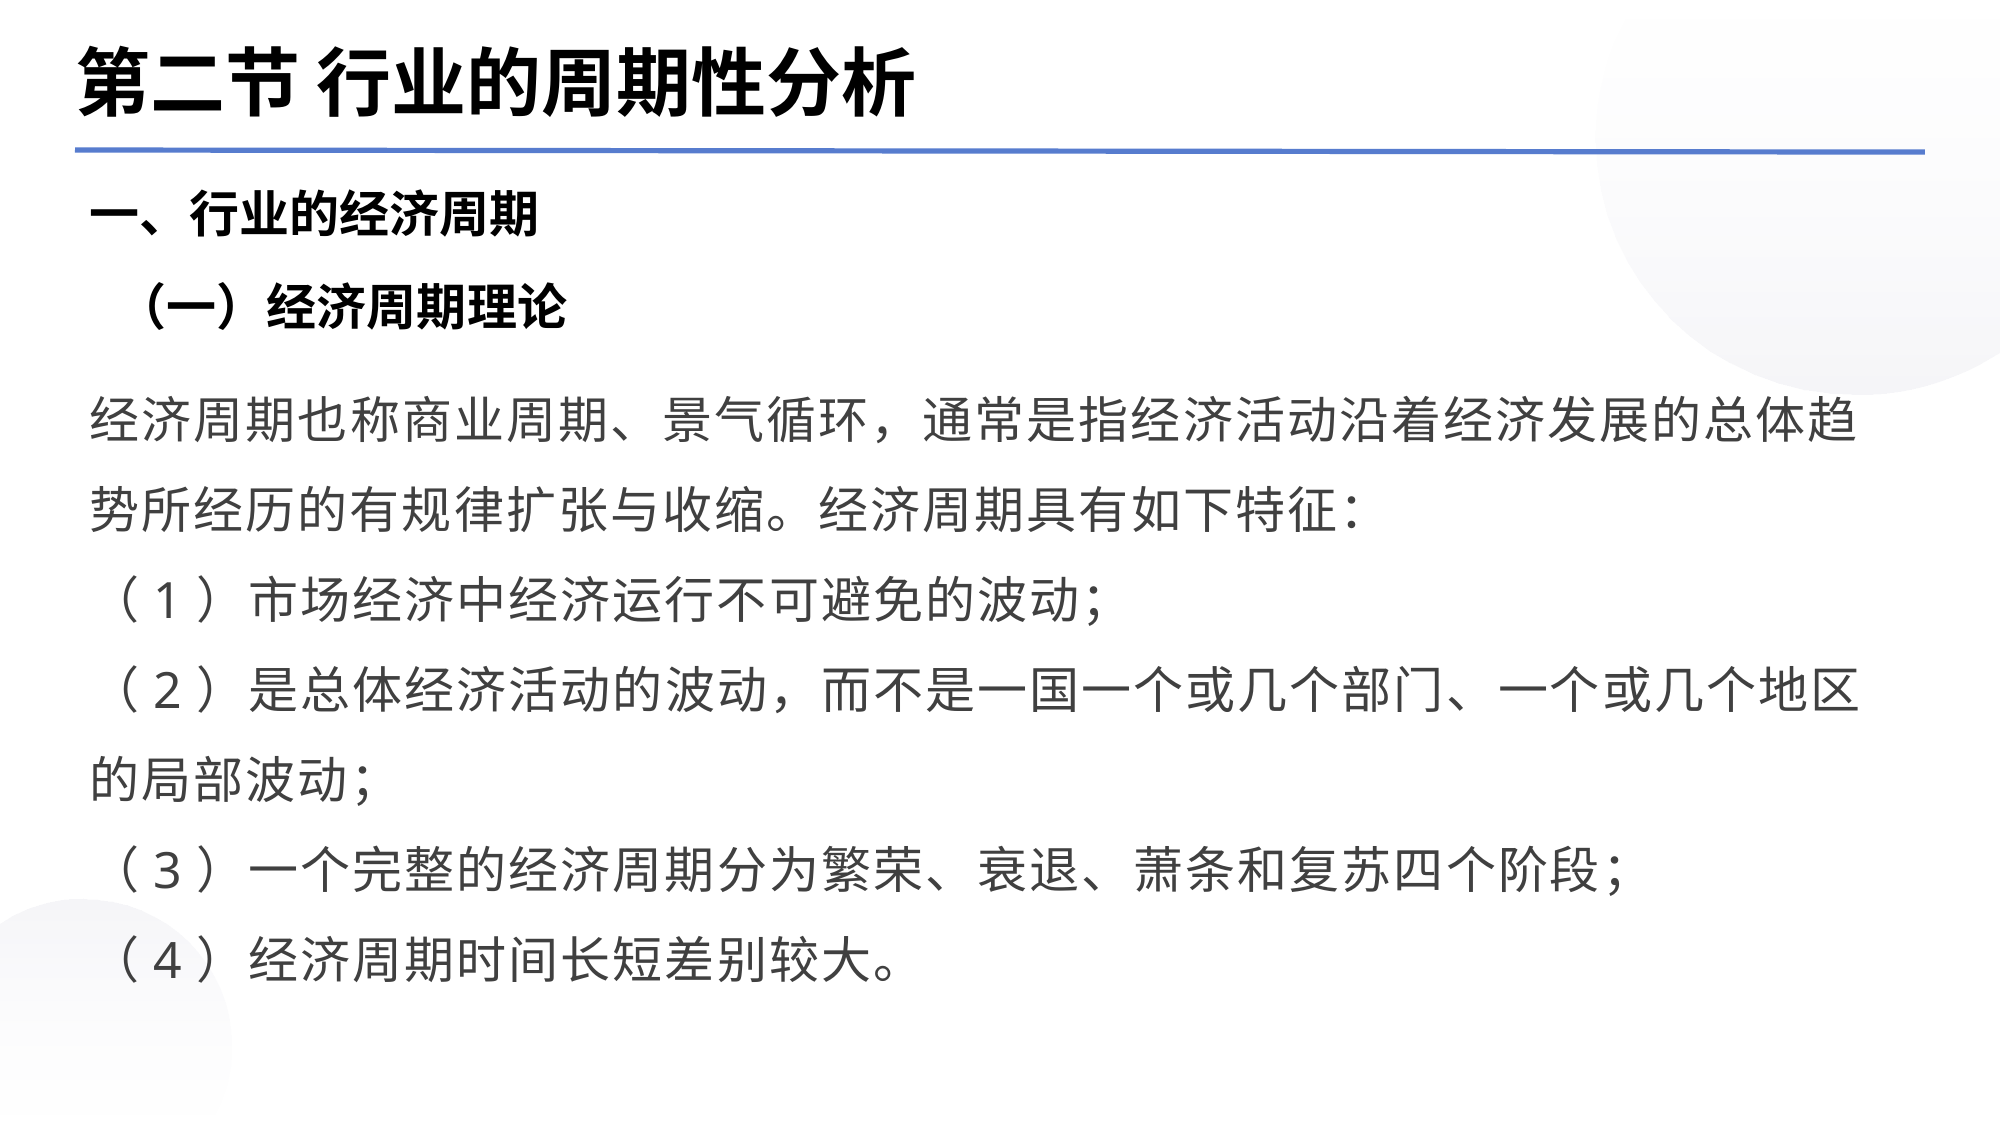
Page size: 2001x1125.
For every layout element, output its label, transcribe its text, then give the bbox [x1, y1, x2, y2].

text_box [0, 898, 232, 1125]
text_box （一）经济周期理论 [102, 267, 936, 343]
text_box [1594, 0, 2000, 393]
text_box 经济周期也称商业周期、景气循环，通常是指经济活动沿着经济发展的总体趋势所经历的有规律扩张与收缩。经济周期具有如下特征： （1）市场经济中经济运行不可避免的波动； （2）是总体经济活动的波动，而不是一国一个或几个部门、一个或几个地区的局部波动； （3）一个完整的经济周期分为繁荣、衰退、萧条和复苏四个阶段； （4）经济周期时间长短差别较大。 [75, 351, 1895, 1063]
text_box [74, 149, 1925, 153]
text_box 第二节 行业的周期性分析 [75, 24, 1925, 125]
text_box 一、行业的经济周期 [75, 175, 909, 251]
